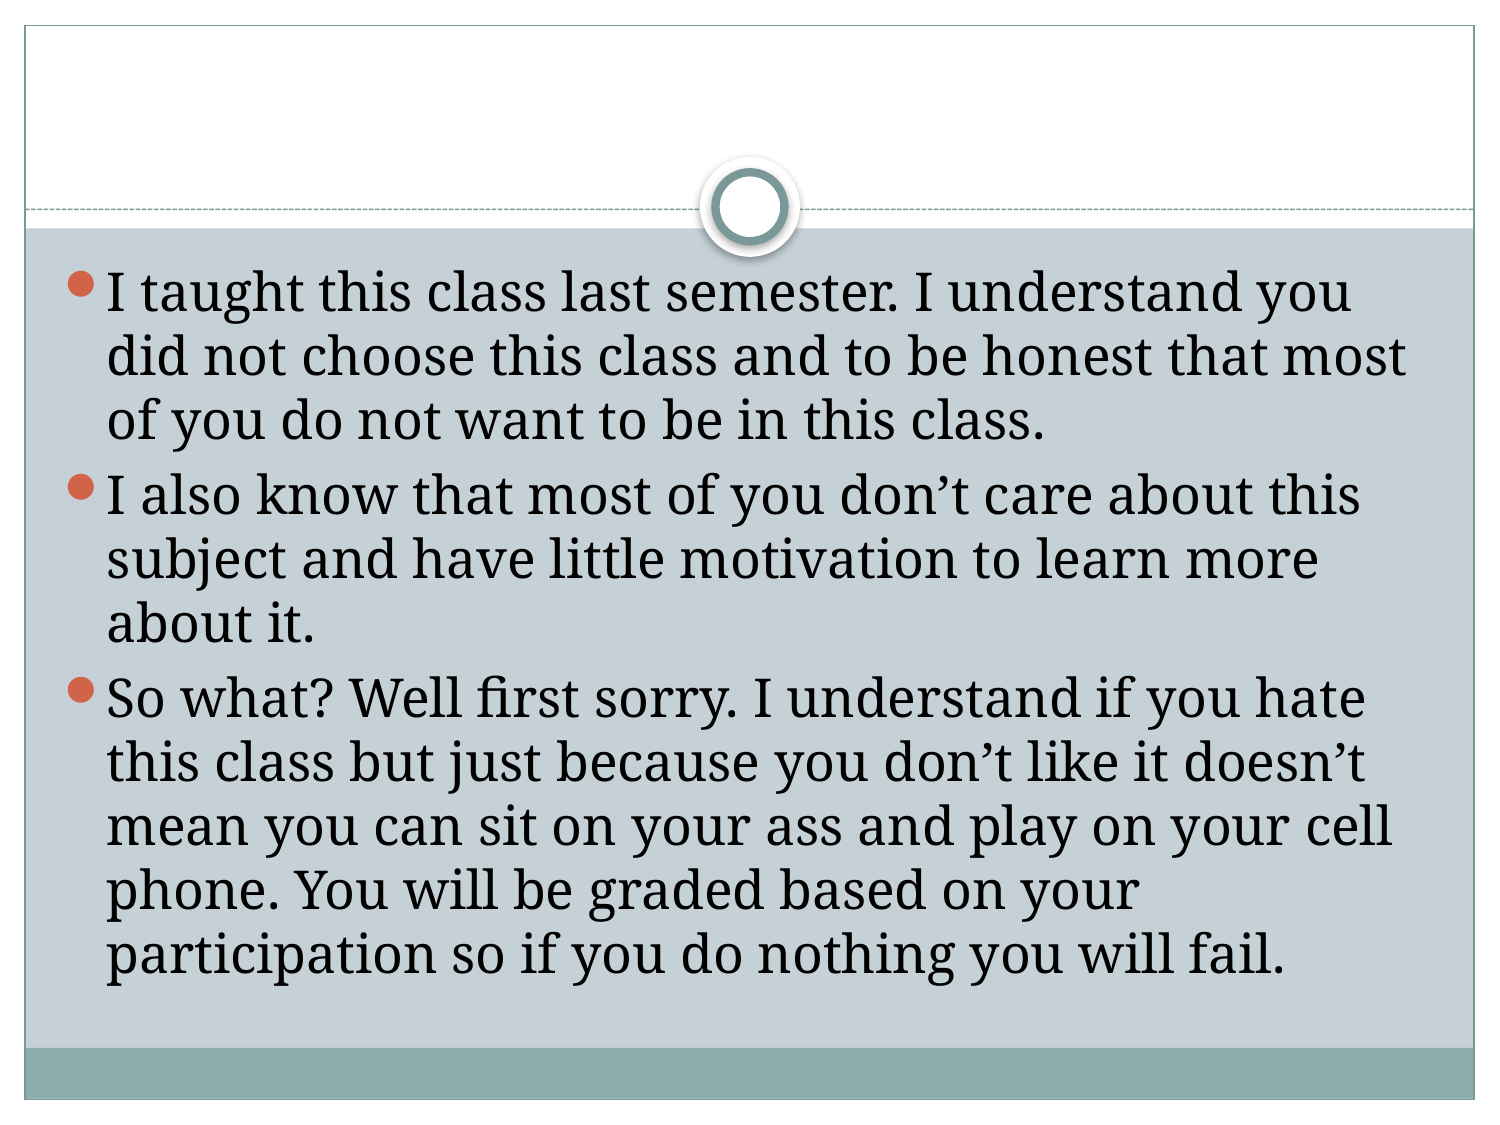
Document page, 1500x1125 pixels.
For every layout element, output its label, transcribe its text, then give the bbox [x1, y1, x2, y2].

list I taught this class last semester. I understand you did not choose this class and to be honest that most of you do not want to be in this class. I also know that most of you don’t care about this subject and have little motivation to learn more about it. So what? Well first sorry. I understand if you hate this class but just because you don’t like it doesn’t mean you can sit on your ass and play on your cell phone. You will be graded based on your participation so if you do nothing you will fail. [49, 250, 1445, 1001]
